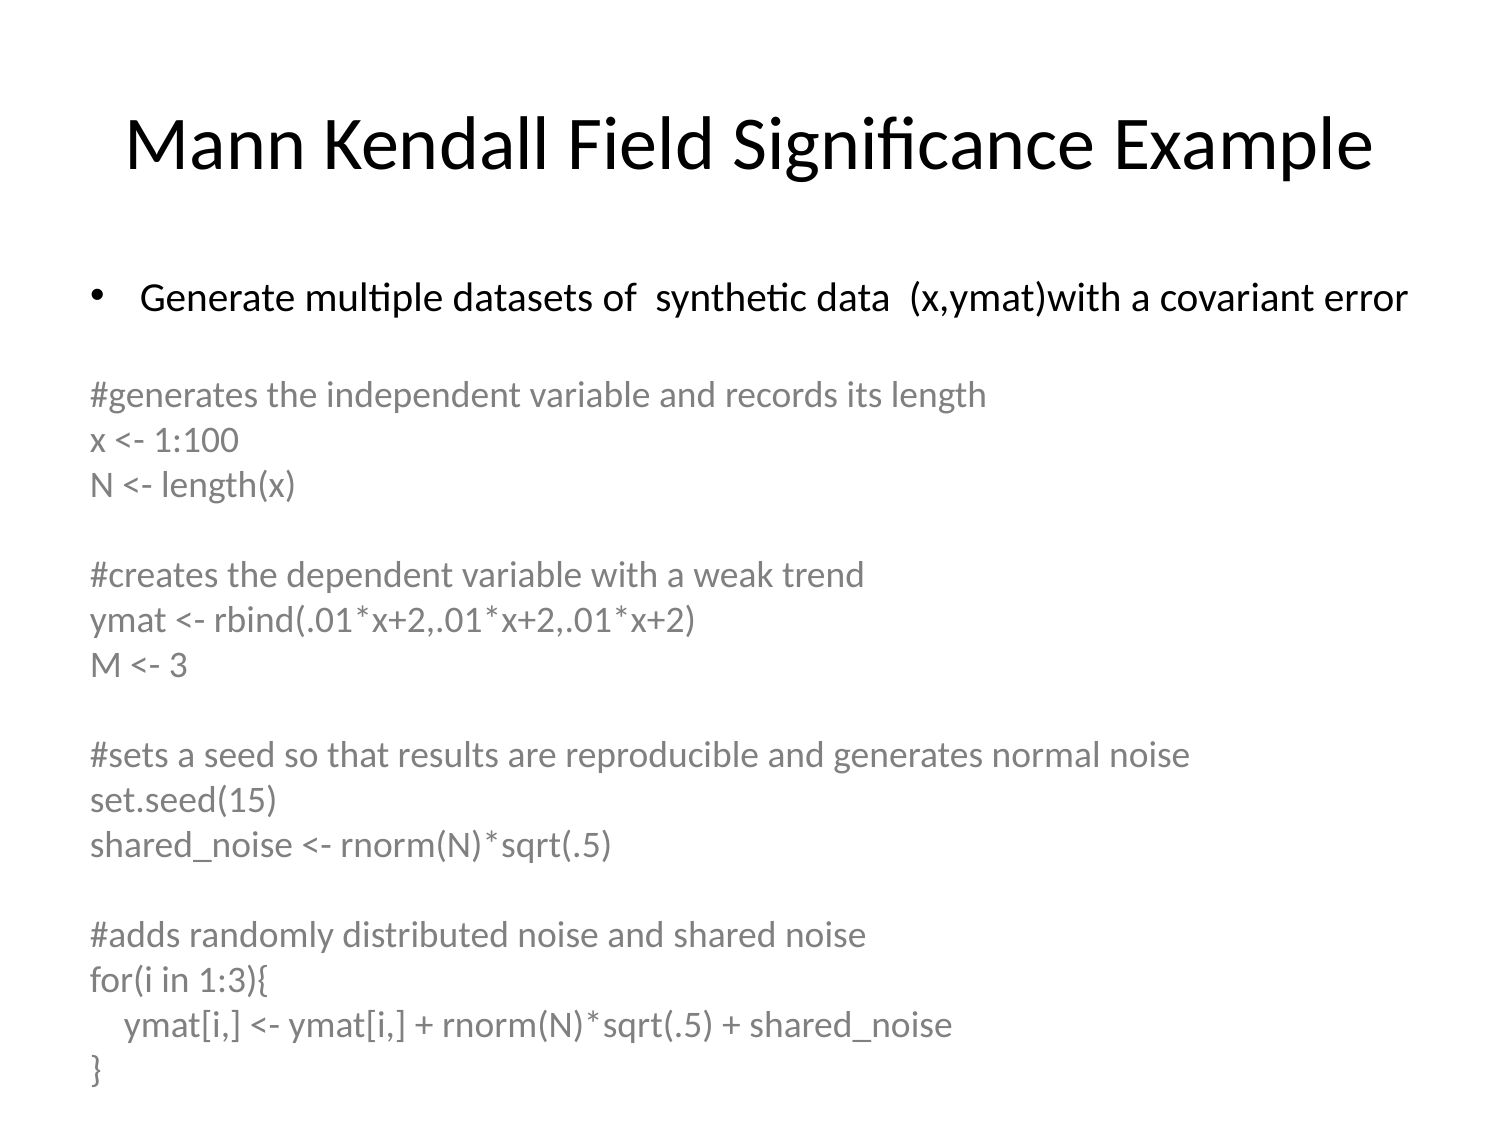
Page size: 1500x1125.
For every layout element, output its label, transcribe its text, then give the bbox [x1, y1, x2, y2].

title Mann Kendall Field Significance Example [75, 45, 1425, 233]
text_box #generates the independent variable and records its length x <- 1:100 N <- length(x) #creates the dependent variable with a weak trend ymat <- rbind(.01*x+2,.01*x+2,.01*x+2) M <- 3 #sets a seed so that results are reproducible and generates normal noise set.seed(15) shared_noise <- rnorm(N)*sqrt(.5) #adds randomly distributed noise and shared noise for(i in 1:3){ ymat[i,] <- ymat[i,] + rnorm(N)*sqrt(.5) + shared_noise } [75, 362, 1375, 1098]
list Generate multiple datasets of synthetic data (x,ymat)with a covariant error [75, 262, 1425, 375]
